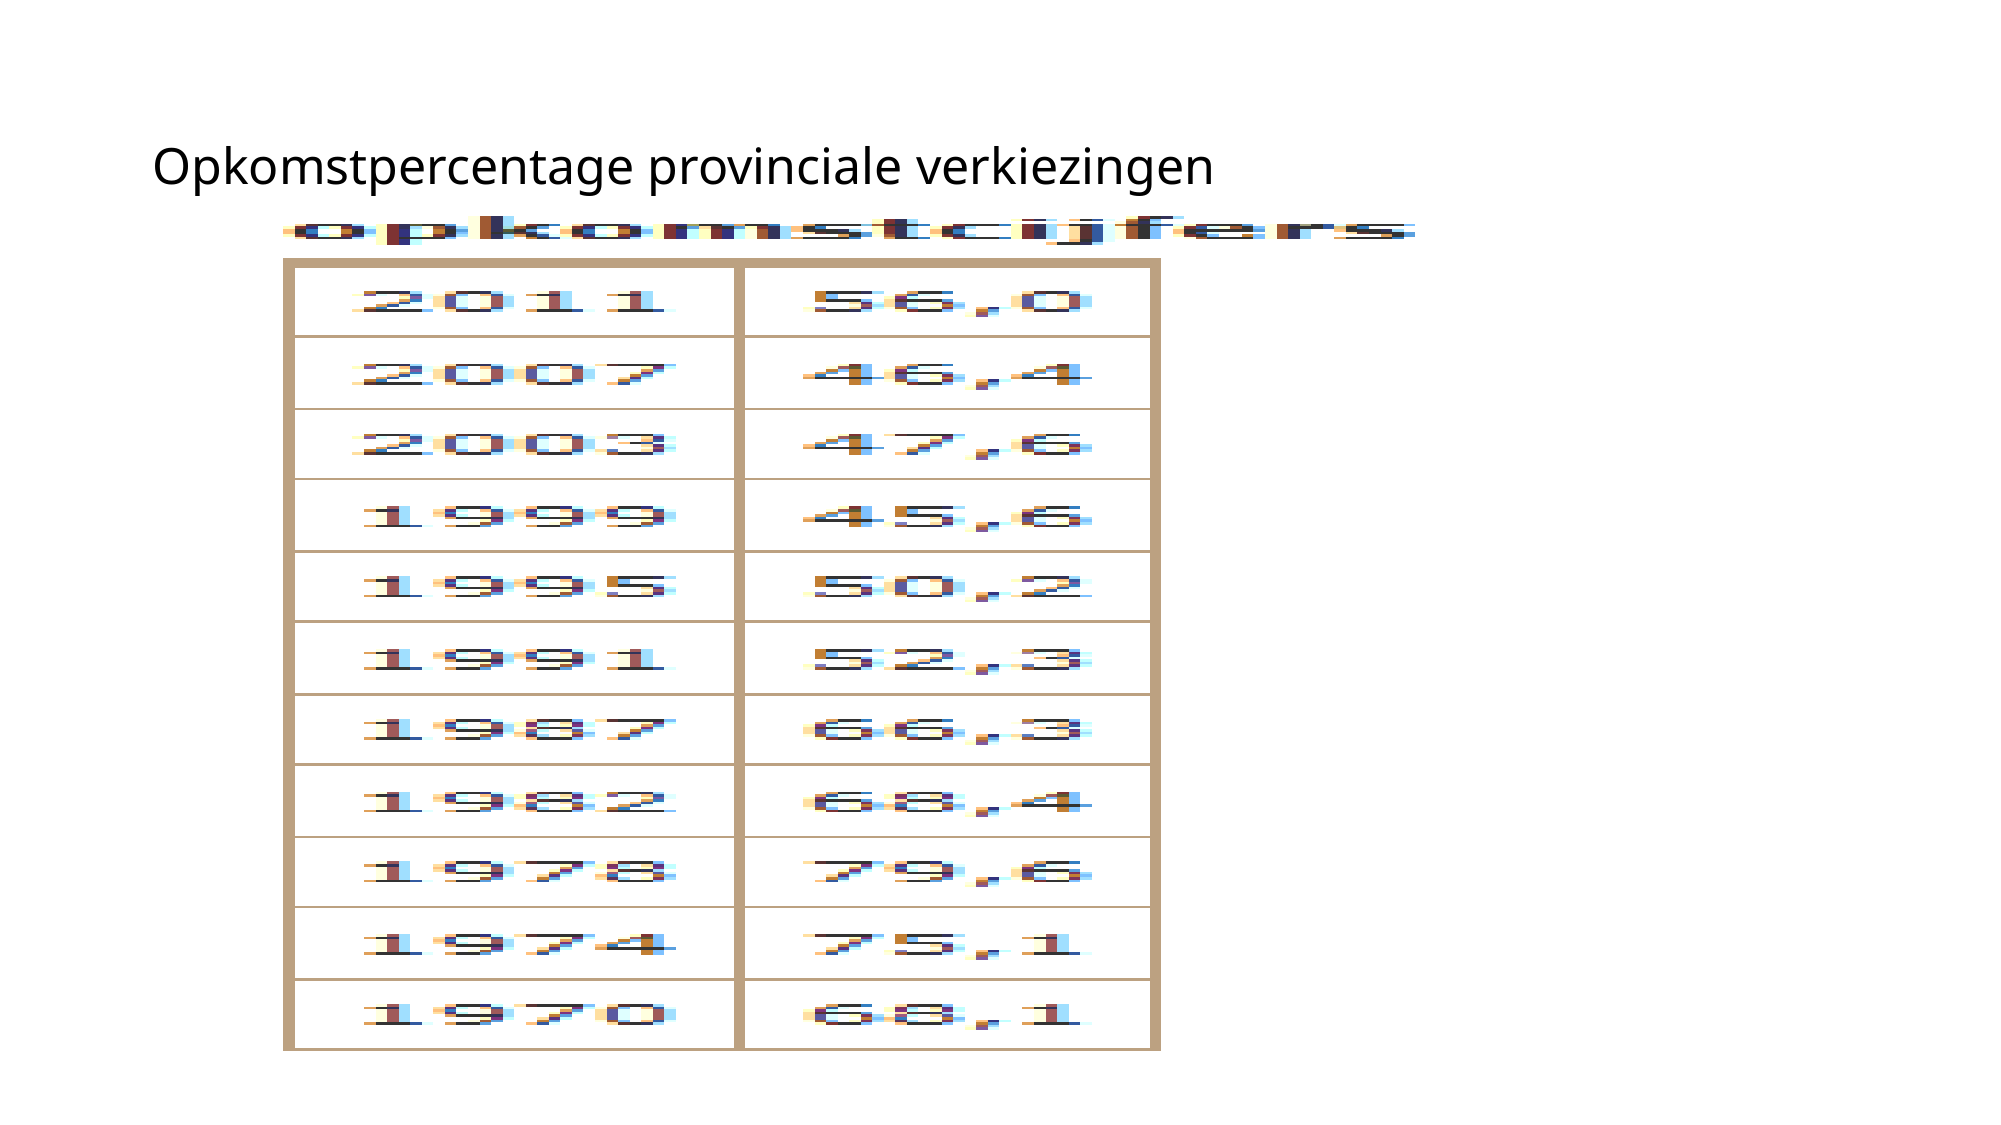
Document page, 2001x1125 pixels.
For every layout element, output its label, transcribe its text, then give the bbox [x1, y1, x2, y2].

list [249, 201, 1485, 1059]
title Opkomstpercentage provinciale verkiezingen [137, 59, 1863, 278]
